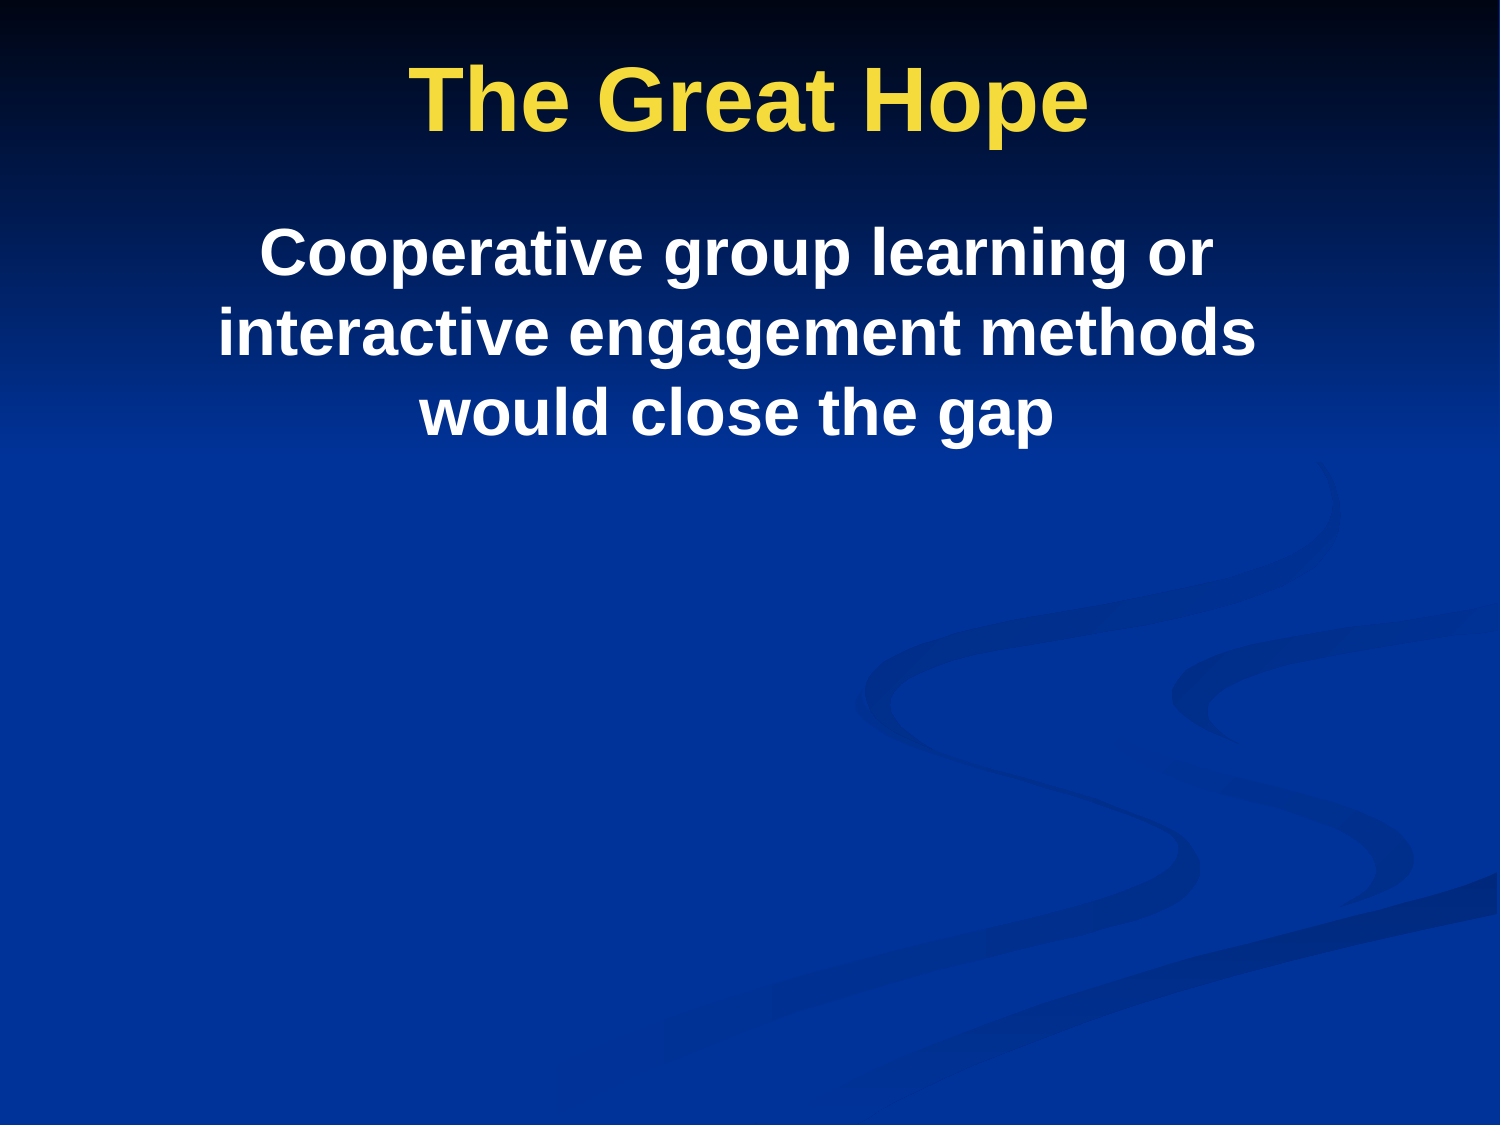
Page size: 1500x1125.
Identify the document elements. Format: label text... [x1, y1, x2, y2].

title The Great Hope [74, 1, 1426, 190]
list Cooperative group learning or interactive engagement methods would close the gap [147, 201, 1328, 1006]
